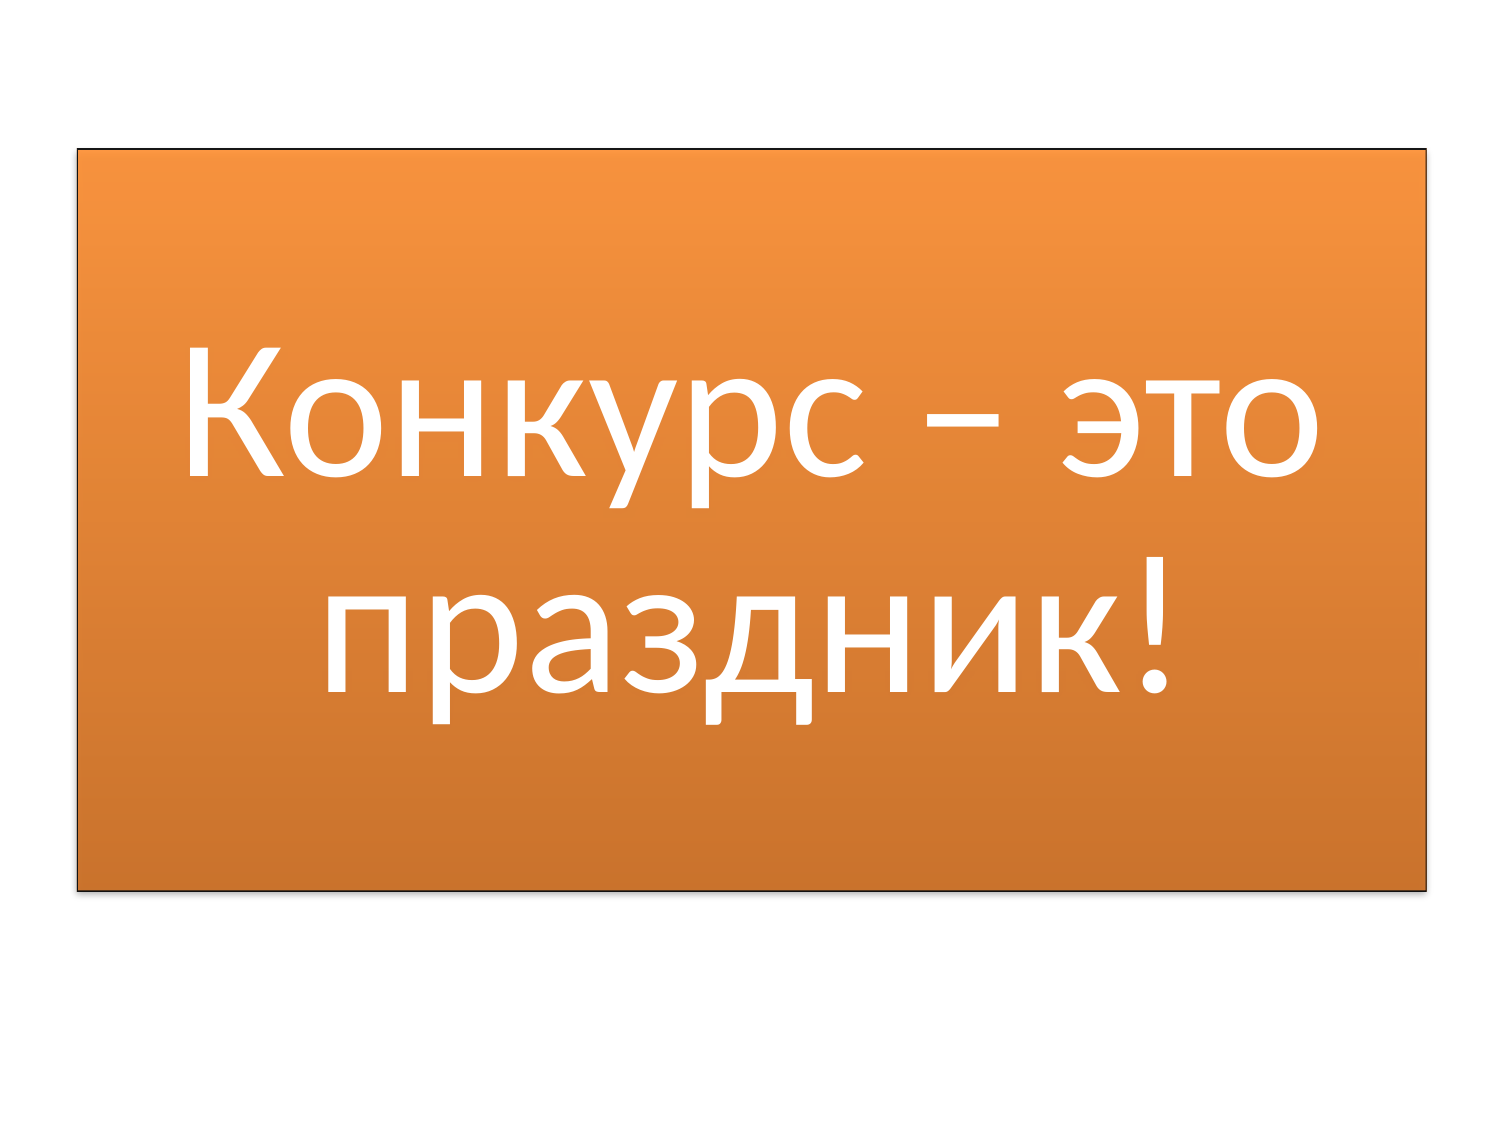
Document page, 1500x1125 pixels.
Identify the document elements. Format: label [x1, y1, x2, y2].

list [76, 148, 1427, 892]
